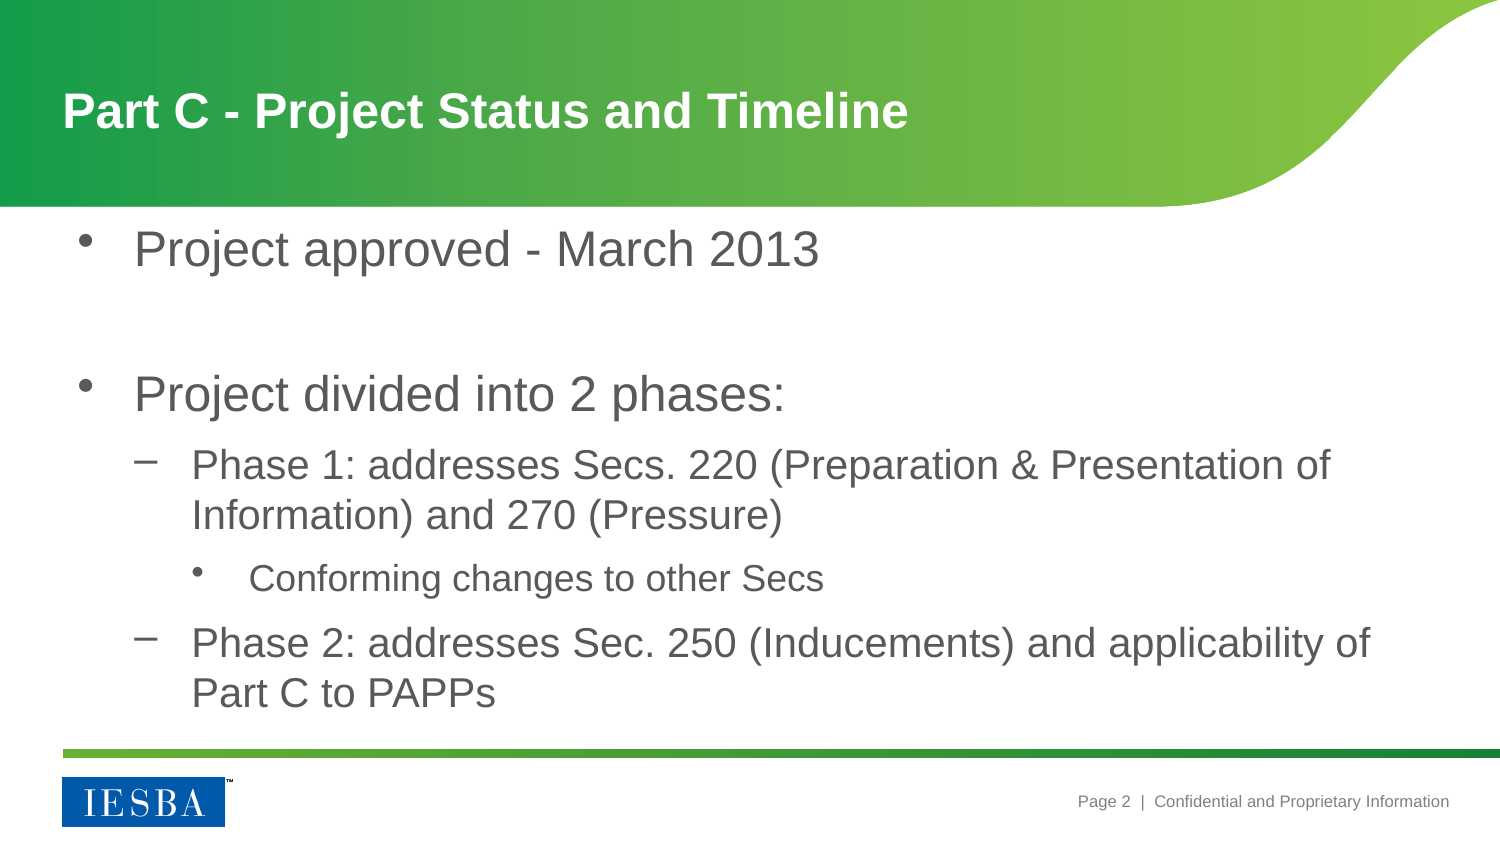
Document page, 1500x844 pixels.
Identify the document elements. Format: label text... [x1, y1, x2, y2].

title Part C - Project Status and Timeline [62, 75, 1300, 142]
picture [0, 0, 1500, 207]
picture [62, 777, 233, 827]
list Project approved - March 2013 Project divided into 2 phases: Phase 1: addresses Secs. 220 (Preparation & Presentation of Information) and 270 (Pressure) Conforming changes to other Secs Phase 2: addresses Sec. 250 (Inducements) and applicability of Part C to PAPPs [62, 209, 1450, 747]
